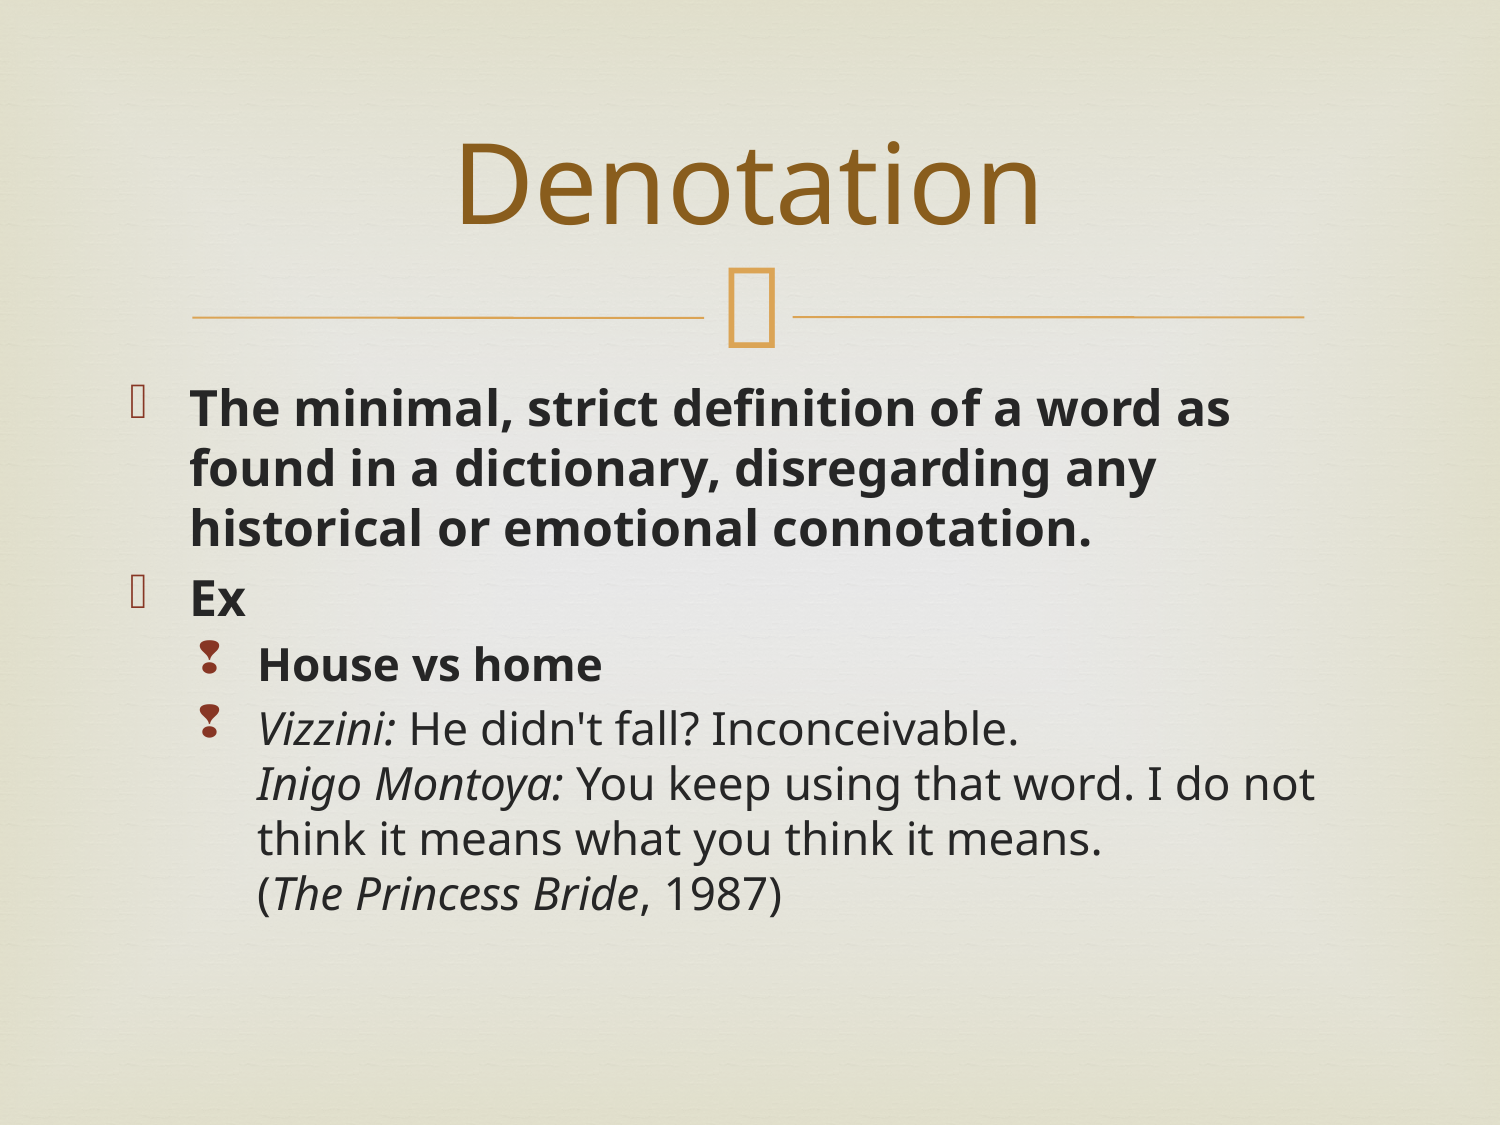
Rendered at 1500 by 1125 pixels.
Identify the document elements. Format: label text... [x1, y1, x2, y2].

title Denotation [112, 93, 1386, 267]
list The minimal, strict definition of a word as found in a dictionary, disregarding any historical or emotional connotation. Ex House vs home Vizzini: He didn't fall? Inconceivable. Inigo Montoya: You keep using that word. I do not think it means what you think it means. (The Princess Bride, 1987) [114, 368, 1386, 1005]
